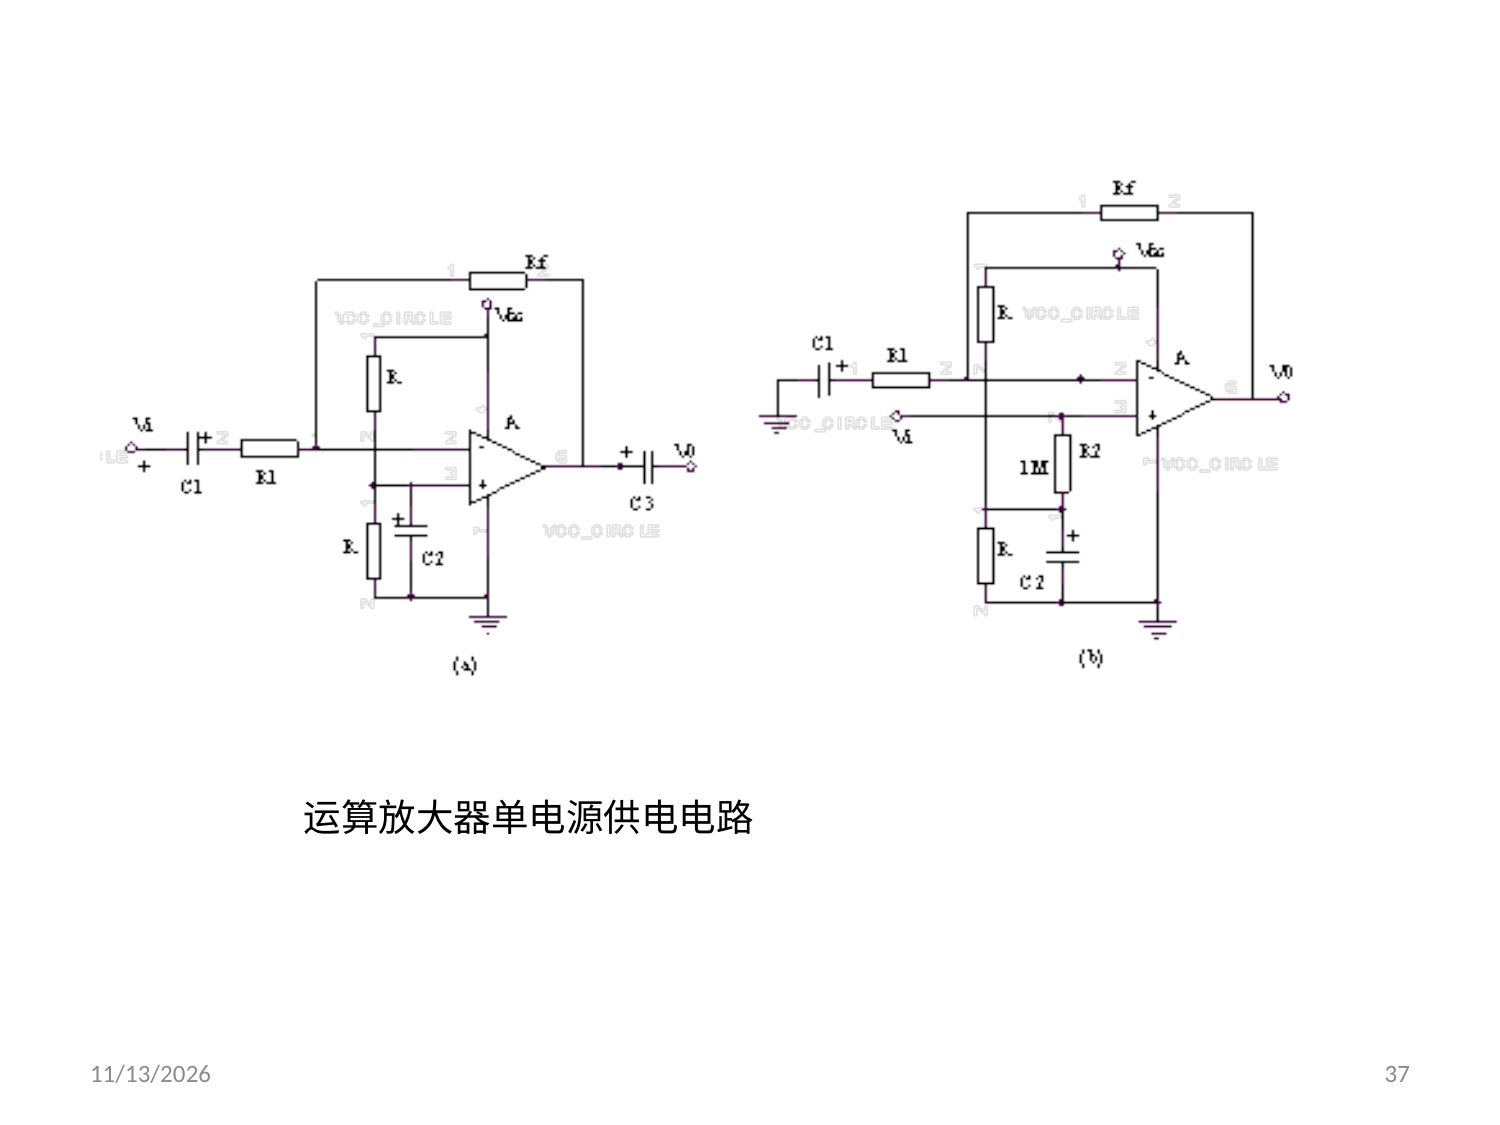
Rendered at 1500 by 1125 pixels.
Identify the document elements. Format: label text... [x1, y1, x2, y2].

slide_number 37 [1074, 1042, 1425, 1103]
text_box 运算放大器单电源供电电路 [289, 786, 1093, 847]
picture [99, 167, 1306, 681]
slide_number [75, 1042, 425, 1103]
